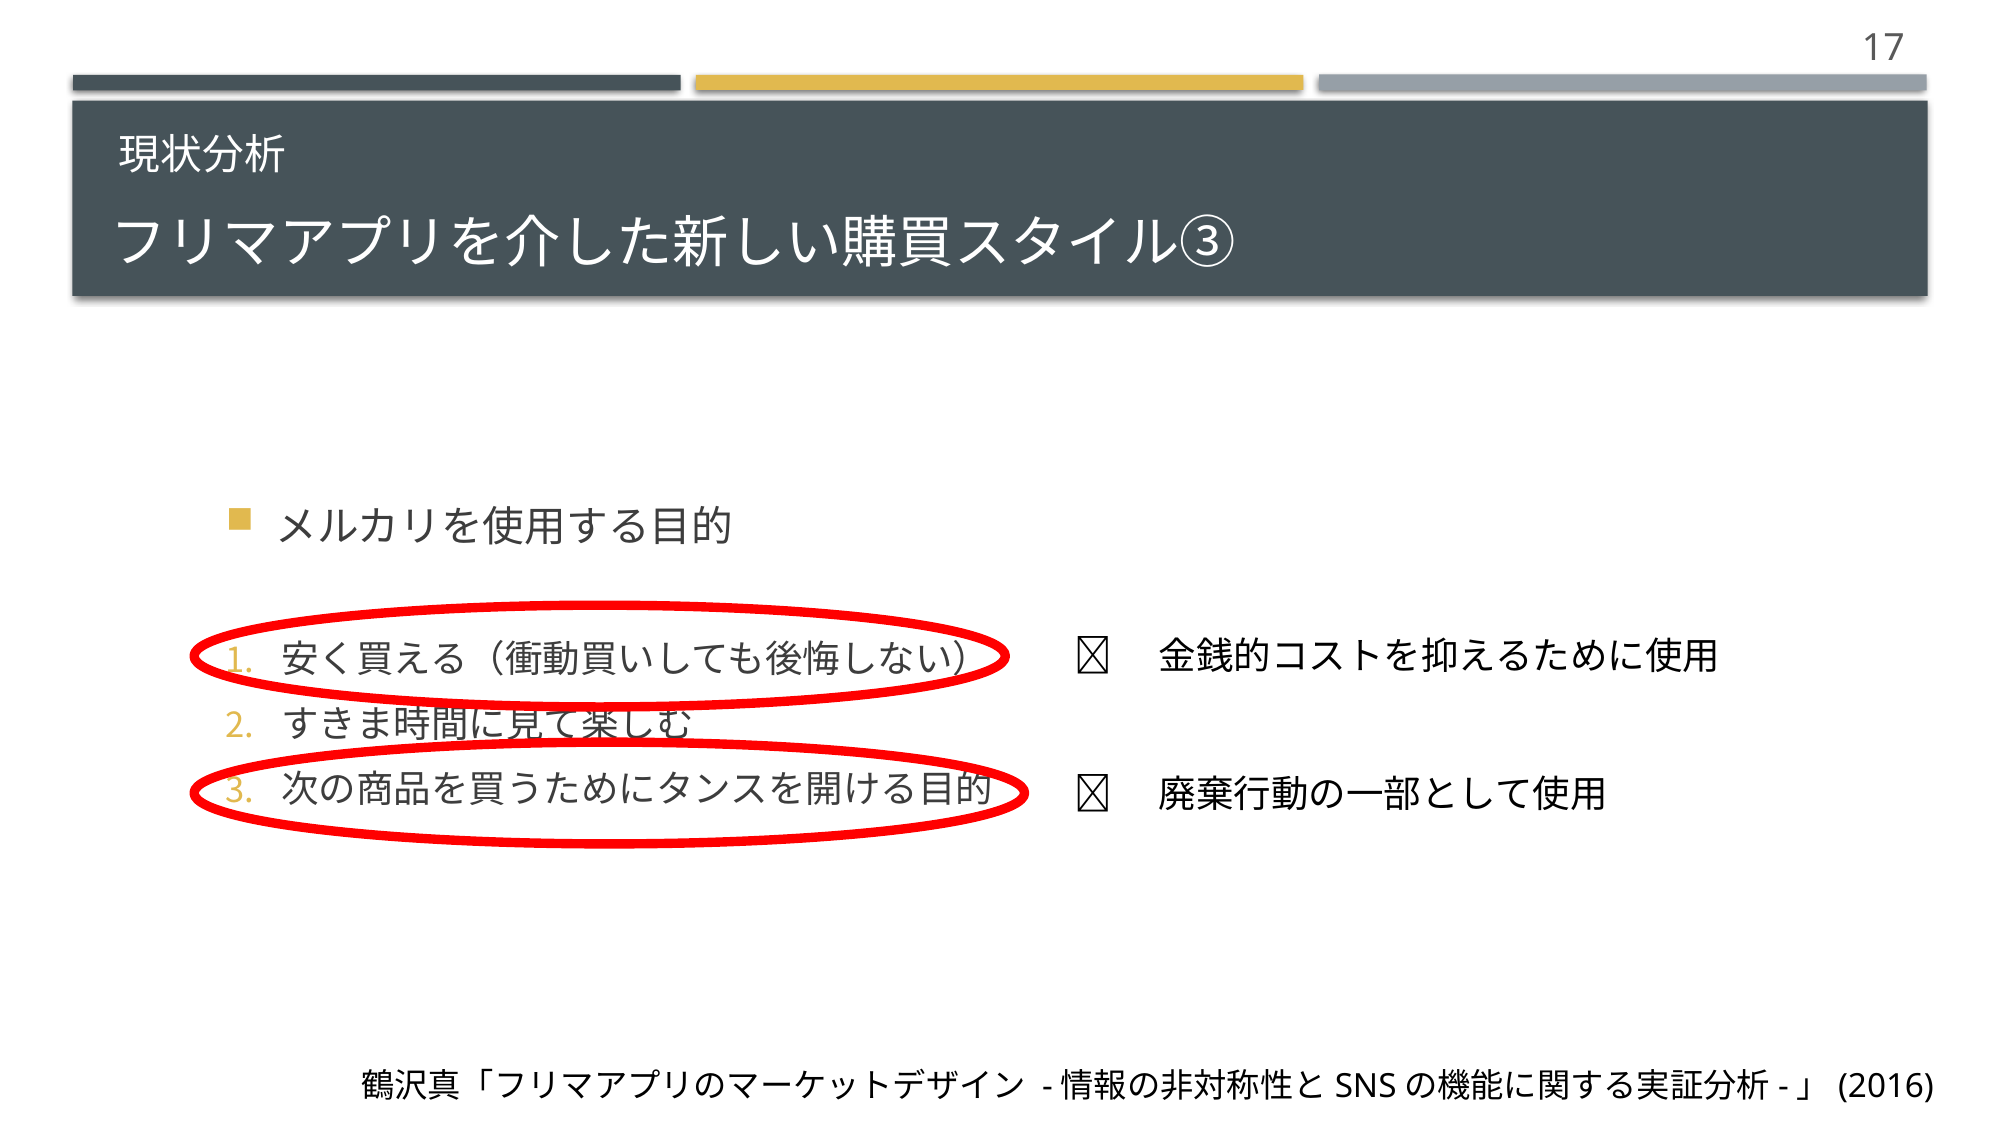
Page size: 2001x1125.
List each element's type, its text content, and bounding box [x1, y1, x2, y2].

text_box 現状分析 [103, 120, 522, 185]
slide_number 17 [1747, 19, 1920, 79]
text_box 鶴沢真「フリマアプリのマーケットデザイン -情報の非対称性とSNSの機能に関する実証分析-」(2016) [346, 1056, 2000, 1112]
list メルカリを使用する目的 安く買える（衝動買いしても後悔しない） すきま時間に見て楽しむ 次の商品を買うためにタンスを開ける目的 [210, 353, 2000, 957]
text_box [193, 604, 1921, 845]
title フリマアプリを介した新しい購買スタイル③ [95, 115, 1905, 282]
